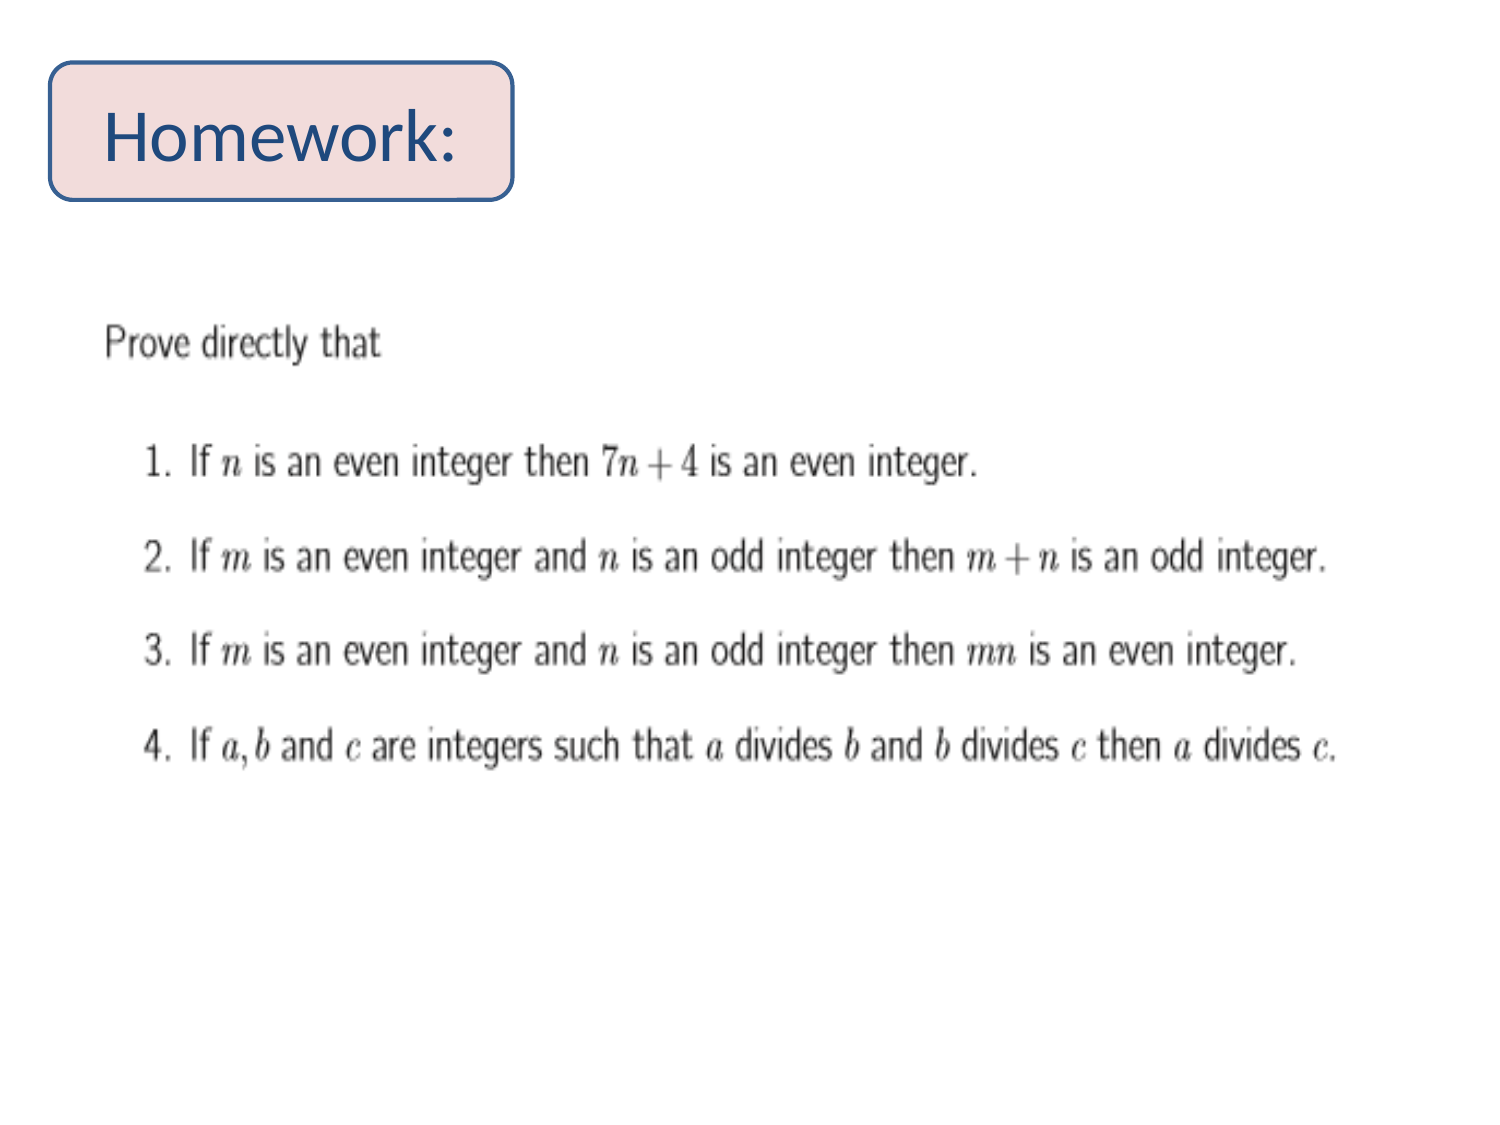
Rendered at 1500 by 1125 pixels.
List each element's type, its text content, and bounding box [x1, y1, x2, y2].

picture [74, 287, 1351, 801]
text_box Homework: [47, 60, 515, 202]
